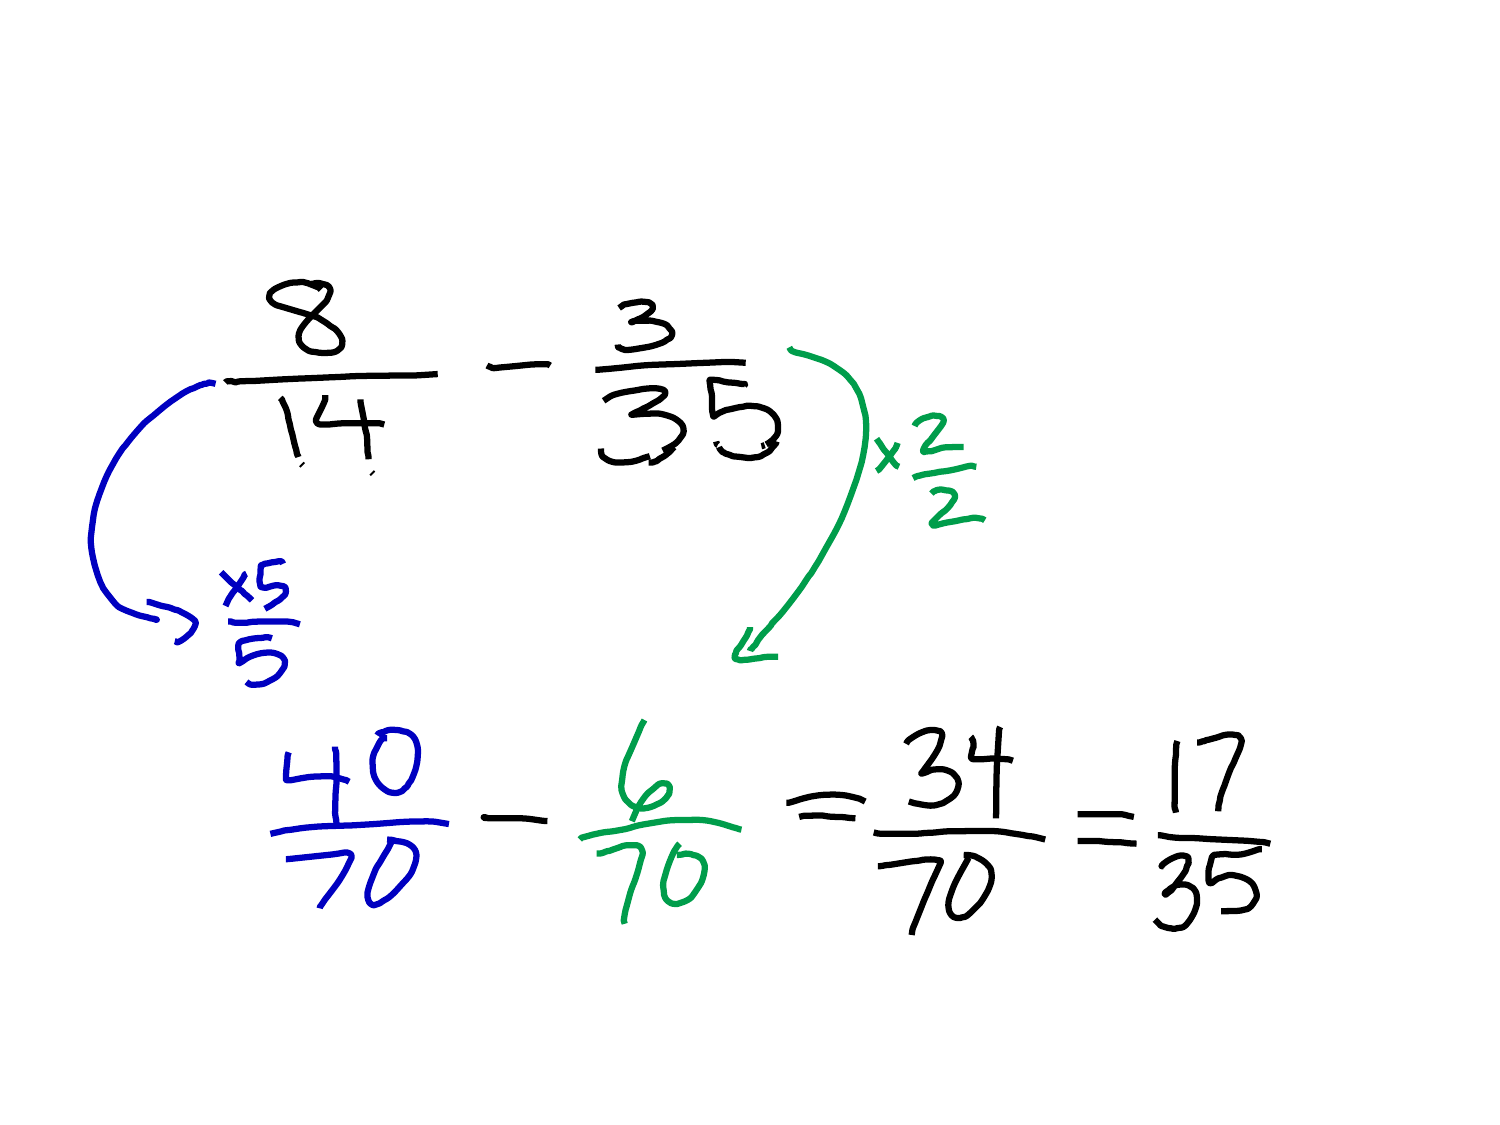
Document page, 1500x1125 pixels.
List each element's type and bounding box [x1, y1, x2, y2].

text_box [752, 346, 868, 638]
text_box [334, 746, 338, 824]
text_box [258, 560, 287, 610]
text_box [877, 858, 942, 936]
text_box [371, 728, 419, 794]
text_box [600, 448, 651, 464]
text_box [905, 729, 960, 807]
text_box [620, 719, 671, 822]
text_box [338, 776, 350, 783]
text_box [1197, 733, 1243, 812]
text_box [970, 736, 996, 761]
text_box [1207, 848, 1262, 912]
text_box [270, 820, 450, 835]
text_box [315, 395, 363, 426]
text_box [875, 438, 889, 455]
text_box [285, 851, 353, 909]
text_box [616, 300, 674, 351]
text_box [890, 456, 900, 468]
text_box [913, 414, 964, 453]
text_box [995, 726, 1001, 819]
text_box [237, 636, 286, 686]
text_box [1077, 813, 1135, 818]
text_box [595, 361, 746, 371]
text_box [596, 844, 644, 925]
text_box [486, 363, 551, 369]
text_box [268, 281, 344, 354]
text_box [947, 854, 993, 919]
text_box [662, 843, 706, 905]
text_box [999, 753, 1014, 762]
text_box [873, 830, 1046, 841]
text_box [224, 572, 247, 607]
text_box [876, 442, 899, 472]
text_box [1154, 854, 1198, 930]
text_box [359, 399, 370, 460]
text_box [238, 587, 253, 601]
text_box [220, 571, 236, 587]
text_box [930, 488, 986, 527]
text_box [482, 816, 548, 822]
text_box [366, 838, 418, 907]
text_box [1157, 834, 1271, 845]
text_box [228, 620, 301, 626]
text_box [285, 752, 335, 782]
text_box [579, 819, 742, 841]
text_box [648, 446, 675, 464]
text_box [224, 373, 438, 384]
text_box [1173, 740, 1179, 813]
text_box [799, 814, 856, 820]
text_box [1077, 840, 1137, 845]
text_box [718, 441, 777, 459]
text_box [786, 793, 866, 804]
text_box [603, 387, 685, 452]
text_box [912, 464, 977, 479]
text_box [146, 601, 197, 644]
text_box [708, 378, 779, 442]
text_box [279, 397, 300, 458]
text_box [89, 381, 216, 621]
text_box [733, 627, 779, 662]
text_box [364, 414, 385, 426]
